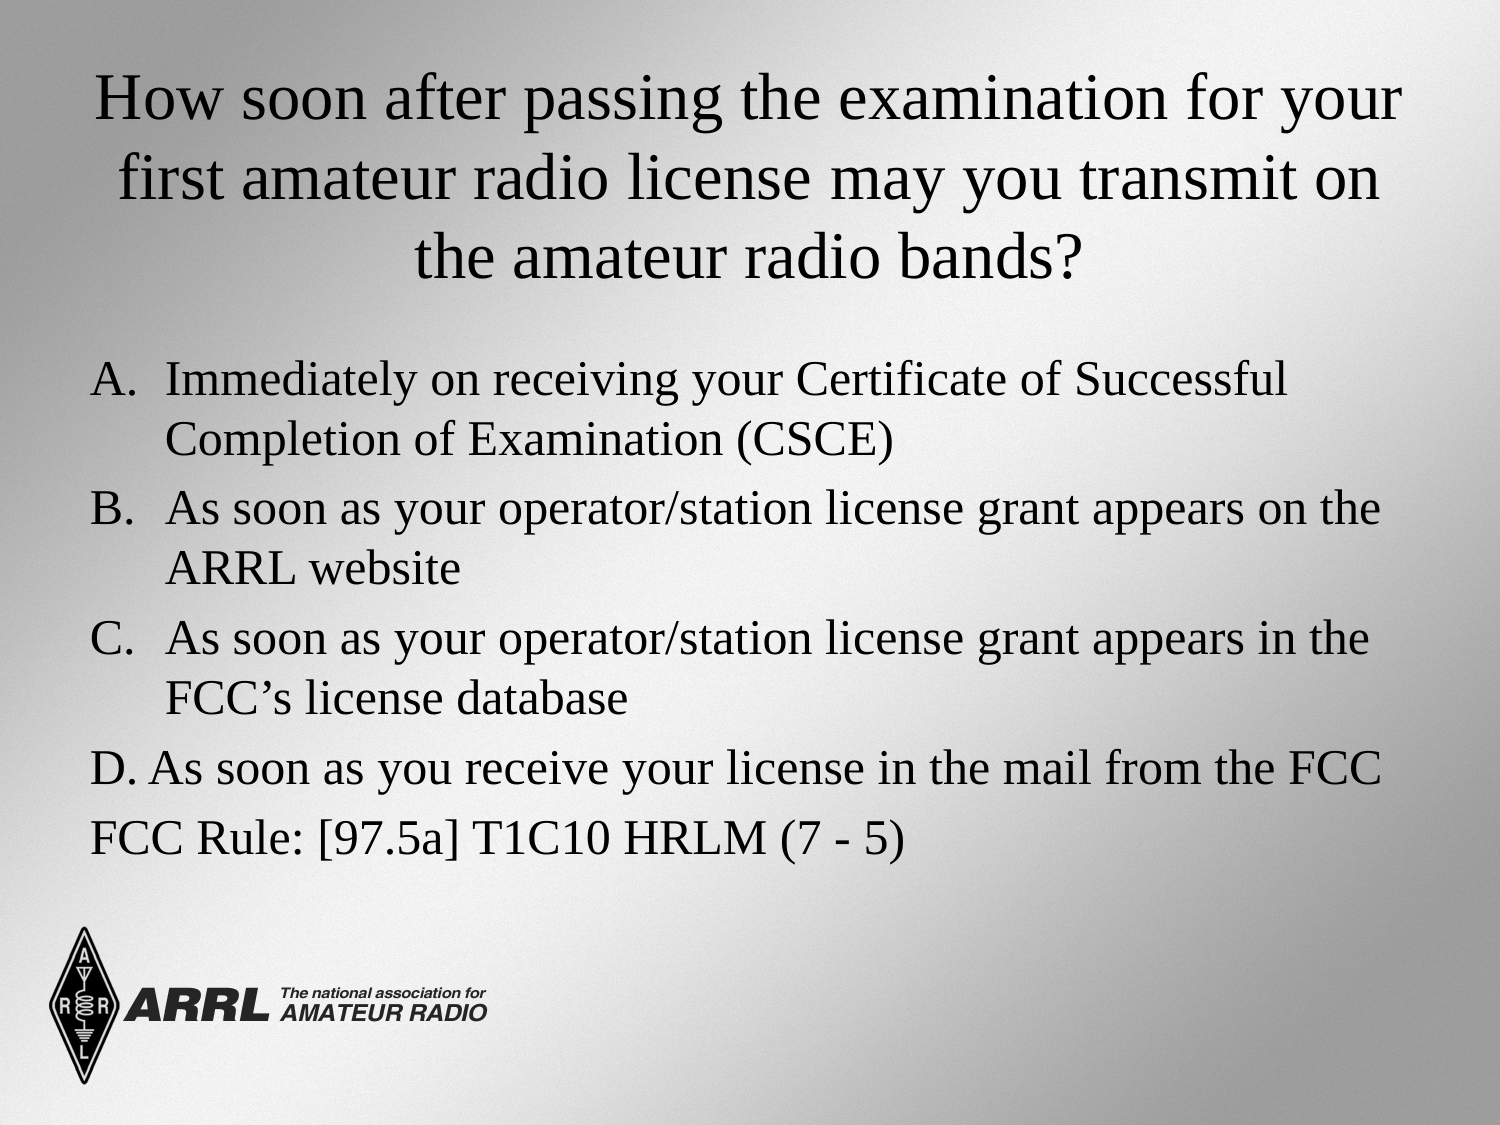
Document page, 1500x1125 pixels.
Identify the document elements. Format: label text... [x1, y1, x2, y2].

title How soon after passing the examination for your first amateur radio license may you transmit on the amateur radio bands? [75, 45, 1425, 233]
picture [0, 0, 1500, 1125]
list Immediately on receiving your Certificate of Successful Completion of Examination (CSCE) As soon as your operator/station license grant appears on the ARRL website As soon as your operator/station license grant appears in the FCC’s license database D. As soon as you receive your license in the mail from the FCC FCC Rule: [97.5a] T1C10 HRLM (7 - 5) [75, 337, 1425, 955]
